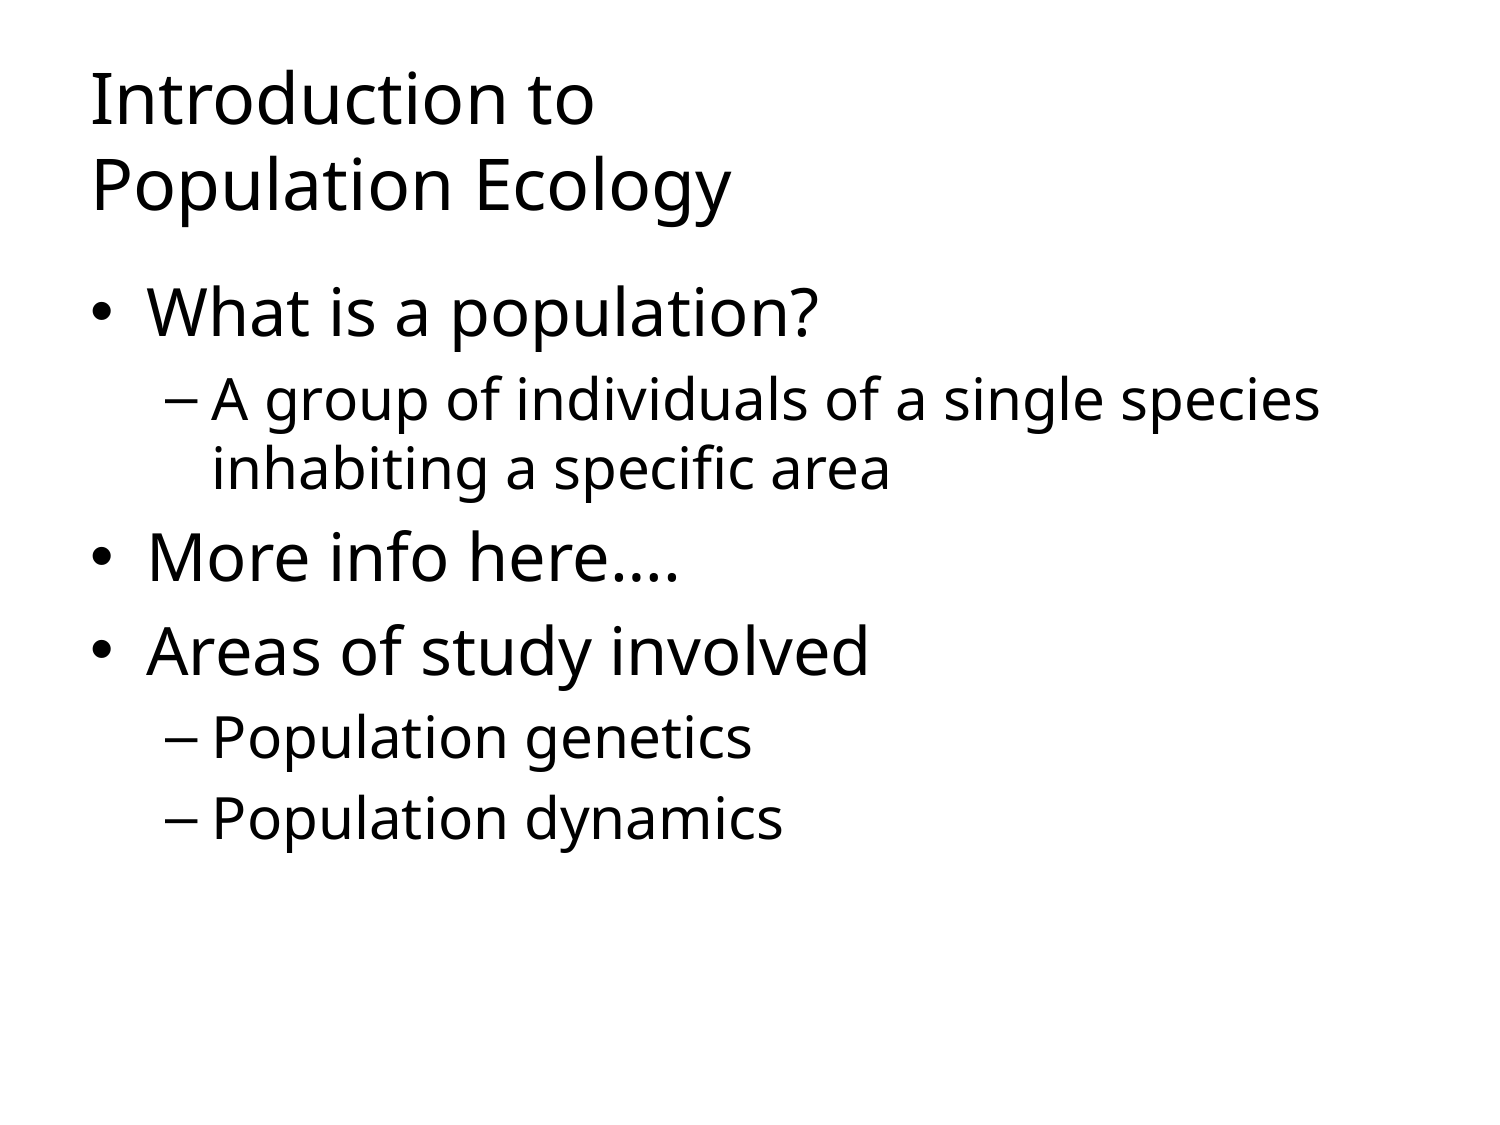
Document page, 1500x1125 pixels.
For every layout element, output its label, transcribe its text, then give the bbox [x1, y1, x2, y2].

list What is a population? A group of individuals of a single species inhabiting a specific area More info here…. Areas of study involved Population genetics Population dynamics [75, 262, 1425, 1005]
title Introduction to Population Ecology [75, 45, 1425, 233]
